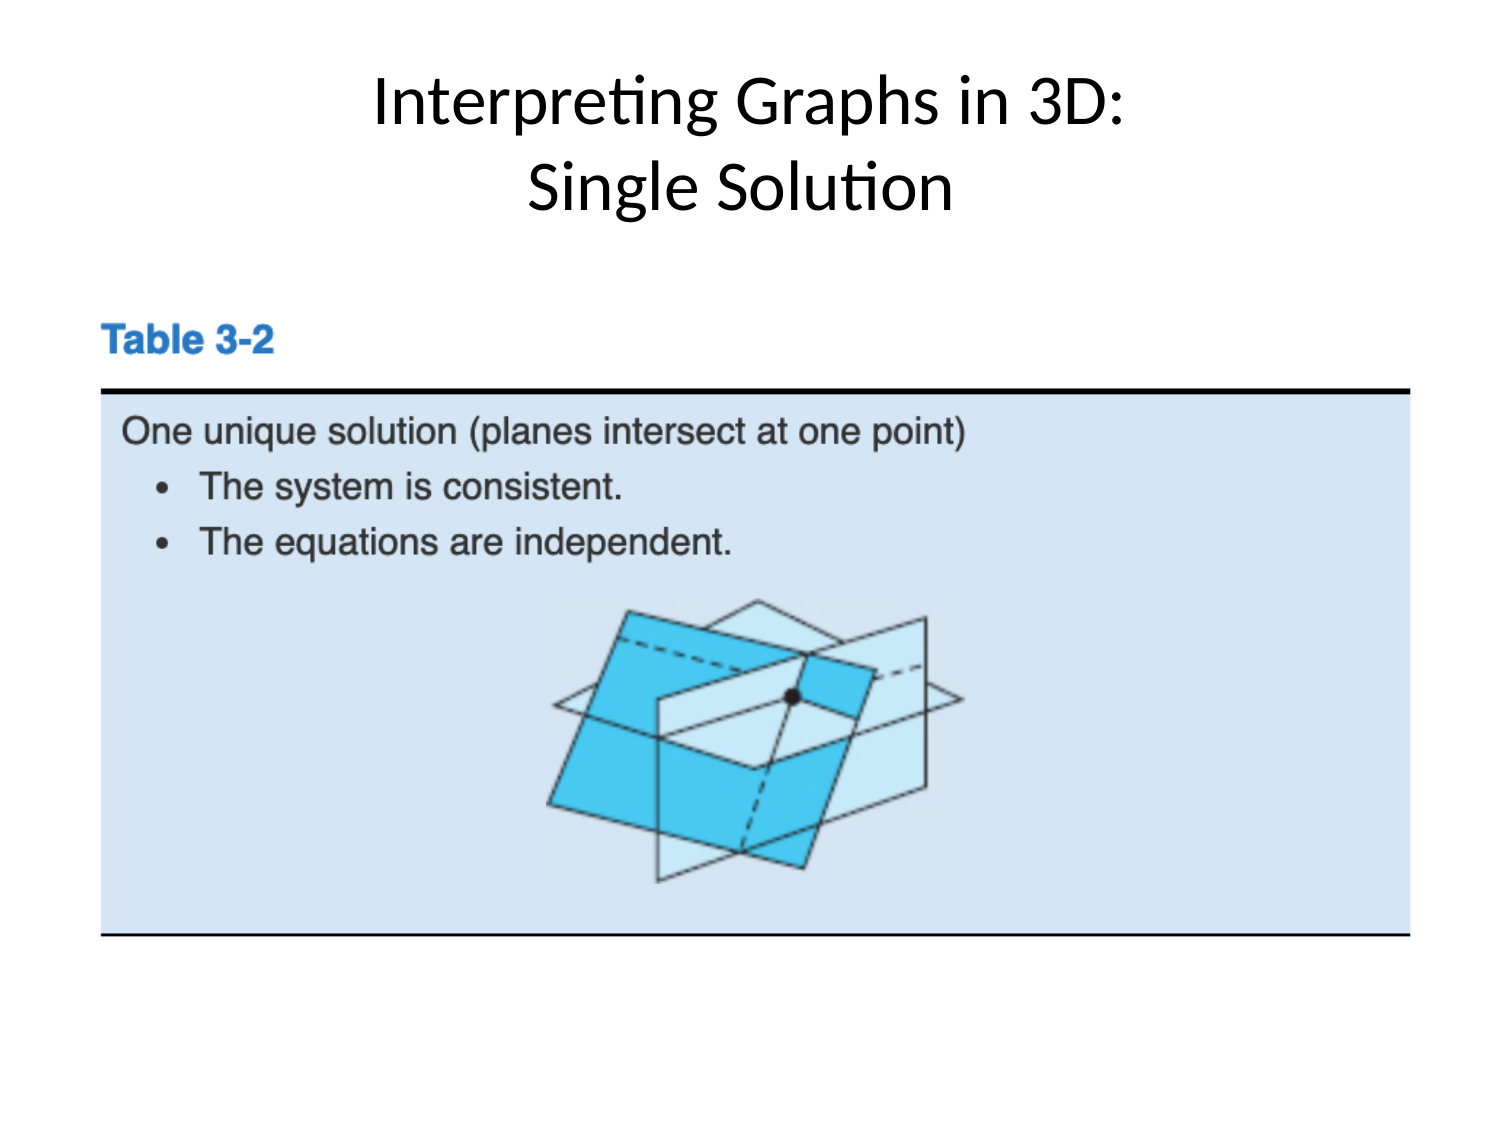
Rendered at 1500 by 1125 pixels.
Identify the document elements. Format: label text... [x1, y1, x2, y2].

title Interpreting Graphs in 3D: Single Solution [75, 45, 1425, 233]
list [74, 262, 1426, 1006]
